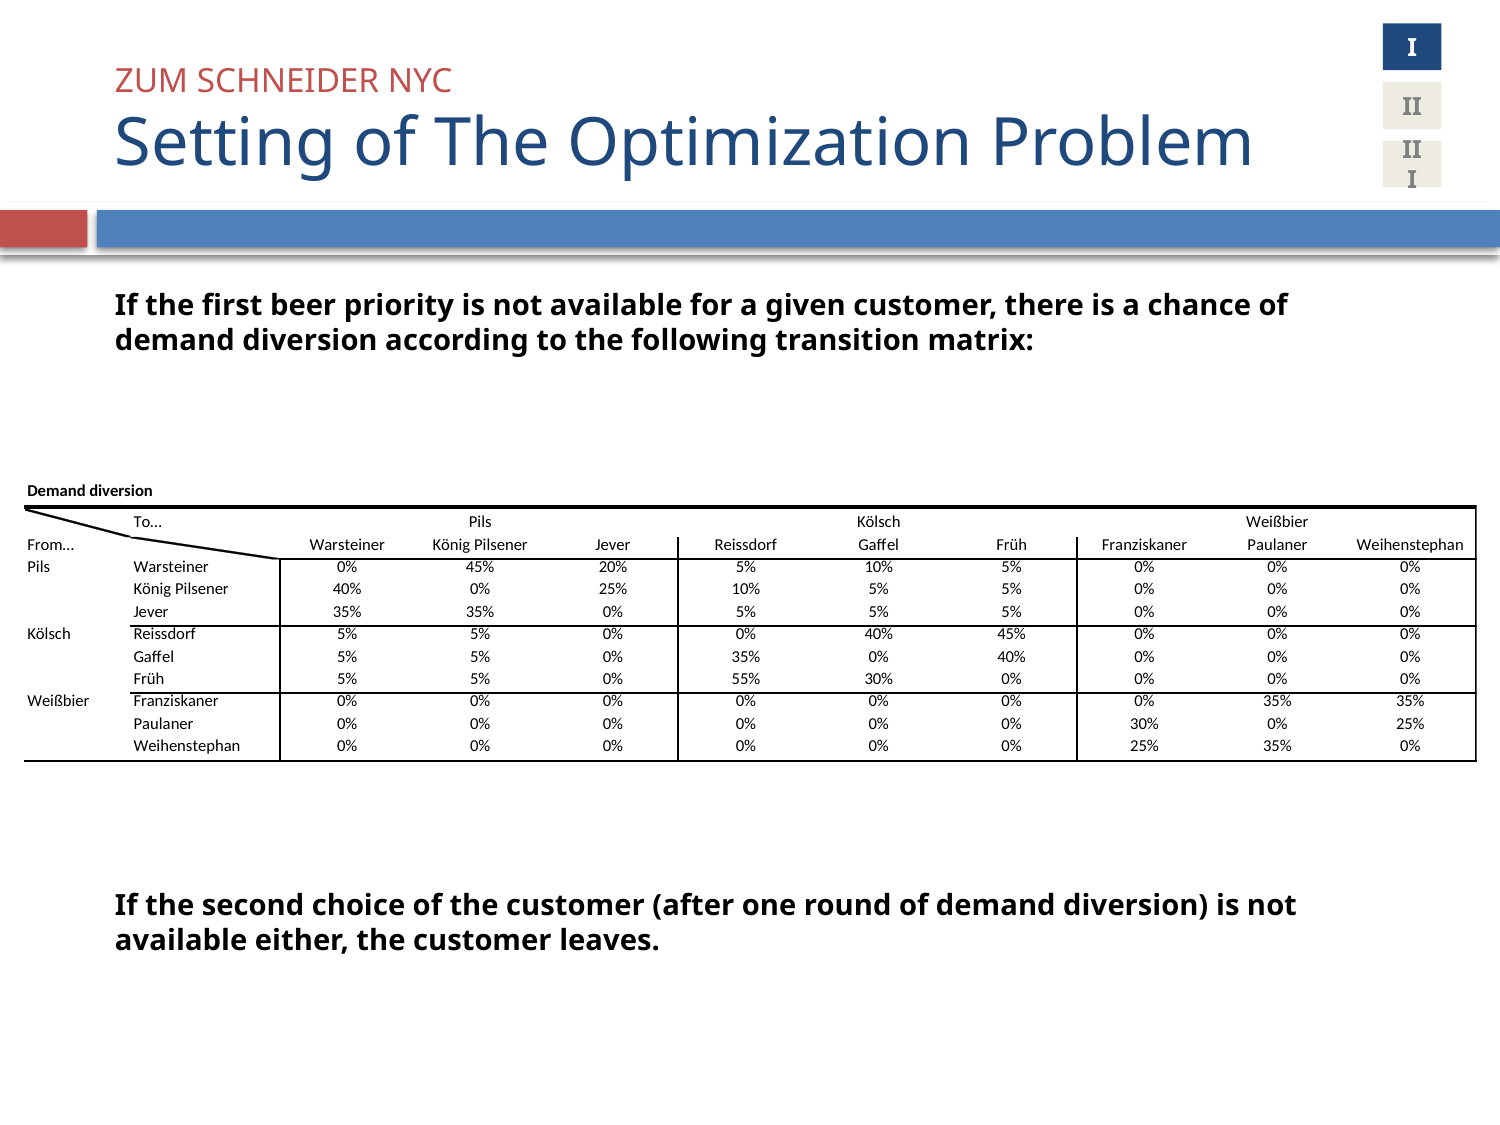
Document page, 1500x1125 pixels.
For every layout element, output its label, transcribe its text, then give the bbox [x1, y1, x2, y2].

text_box I [1381, 22, 1443, 72]
text_box If the second choice of the customer (after one round of demand diversion) is not available either, the customer leaves. [100, 878, 1366, 964]
picture [22, 481, 1478, 762]
text_box If the first beer priority is not available for a given customer, there is a chance of demand diversion according to the following transition matrix: [100, 278, 1366, 364]
text_box III [1381, 139, 1443, 189]
title ZUM SCHNEIDER NYC Setting of The Optimization Problem [99, 37, 1438, 200]
text_box II [1381, 80, 1443, 130]
